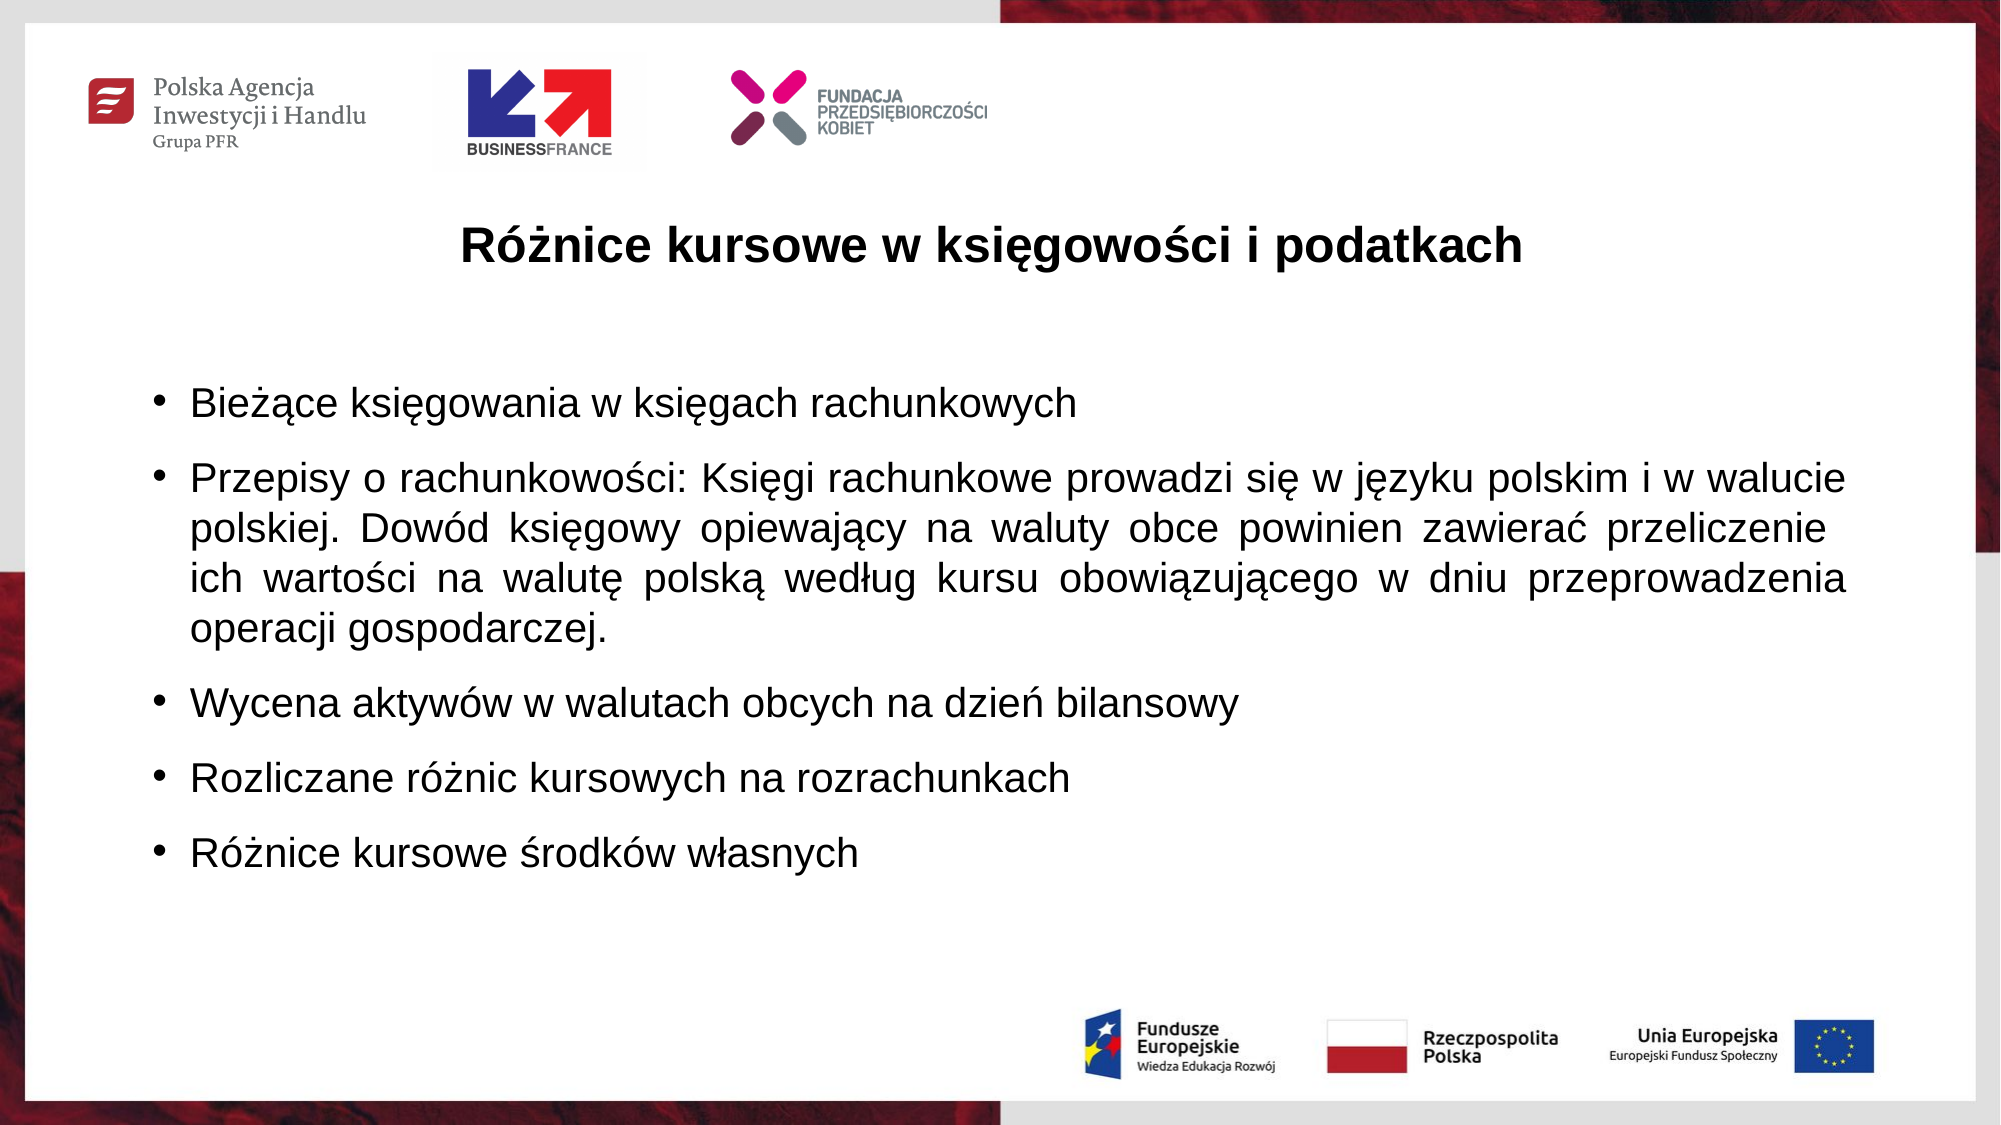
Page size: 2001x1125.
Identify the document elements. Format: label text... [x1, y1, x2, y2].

picture [0, 0, 2001, 1125]
title Różnice kursowe w księgowości i podatkach [163, 172, 1836, 320]
list Bieżące księgowania w księgach rachunkowych Przepisy o rachunkowości: Księgi rachunkowe prowadzi się w języku polskim i w walucie polskiej. Dowód księgowy opiewający na waluty obce powinien zawierać przeliczenie ich wartości na walutę polską według kursu obowiązującego w dniu przeprowadzenia operacji gospodarczej. Wycena aktywów w walutach obcych na dzień bilansowy Rozliczane różnic kursowych na rozrachunkach Różnice kursowe środków własnych [137, 367, 1863, 1125]
